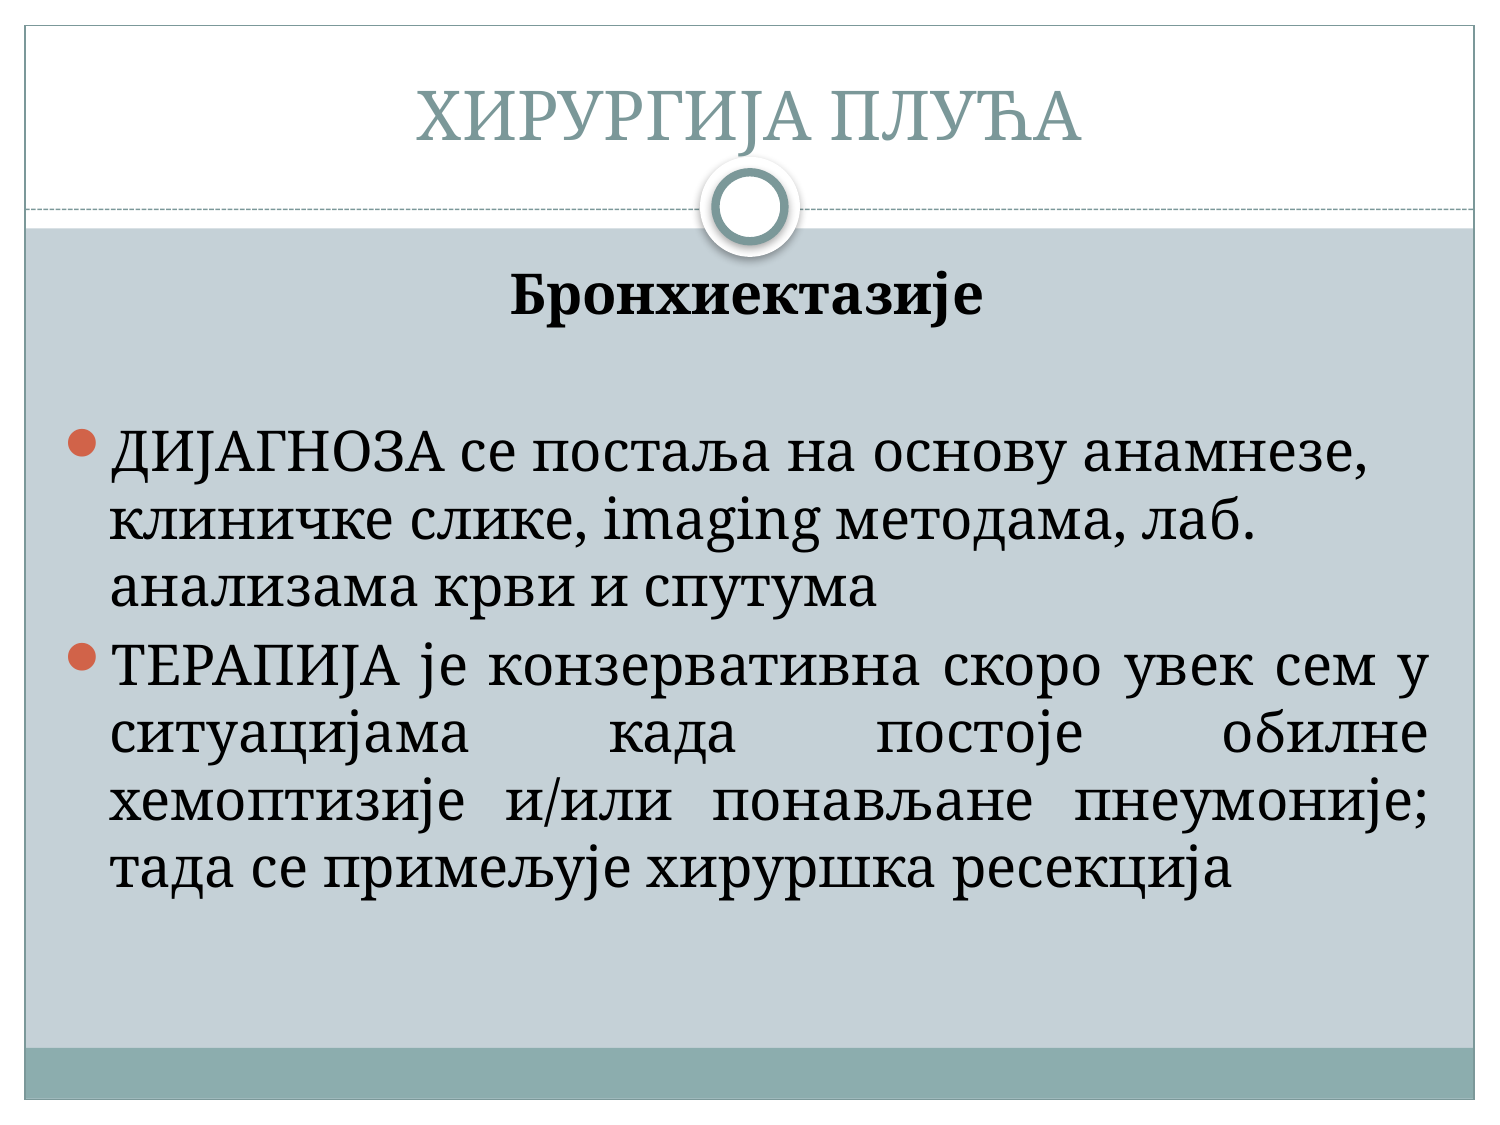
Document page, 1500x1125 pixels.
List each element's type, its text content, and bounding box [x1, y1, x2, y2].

title ХИРУРГИЈА ПЛУЋА [49, 37, 1450, 162]
list Бронхиектазије ДИЈАГНОЗА се постаља на основу анамнезе, клиничке слике, imaging методама, лаб. анализама крви и спутума ТЕРАПИЈА је конзервативна скоро увек сем у ситуацијама када постоје обилне хемоптизије и/или понављане пнеумоније; тада се примељује хируршка ресекција [49, 250, 1445, 1001]
